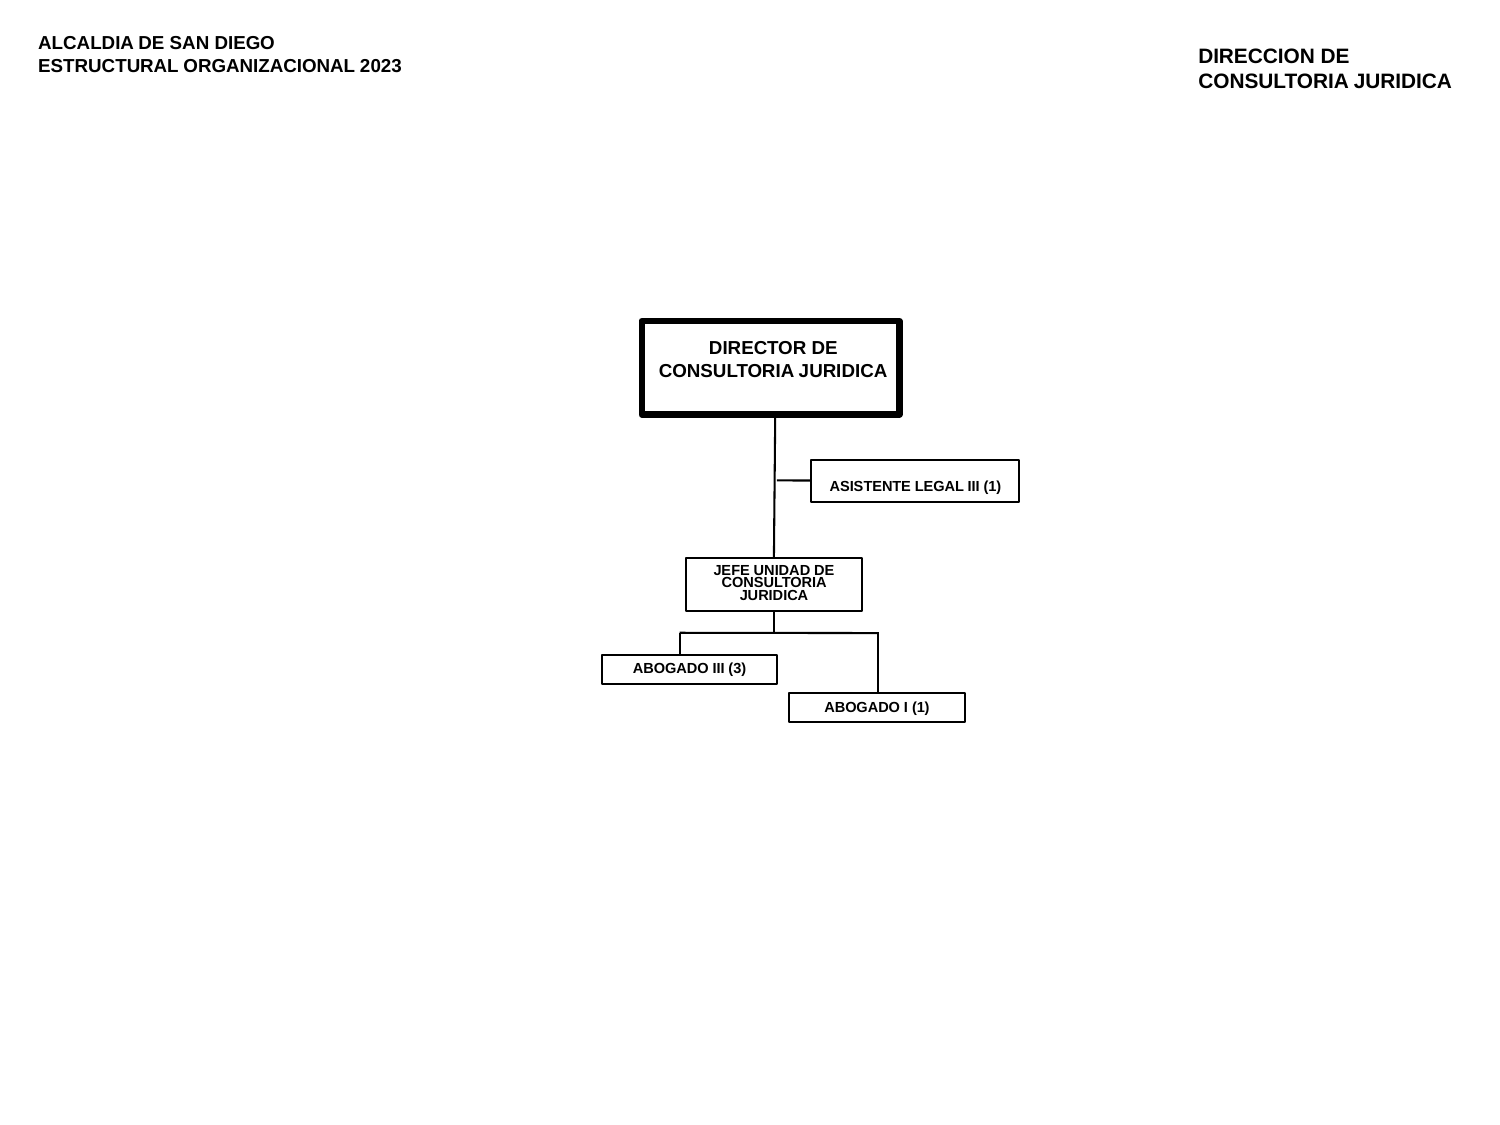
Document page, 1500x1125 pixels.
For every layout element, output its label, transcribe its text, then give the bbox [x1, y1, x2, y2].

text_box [601, 320, 1020, 724]
text_box DIRECCION DE CONSULTORIA JURIDICA [1183, 35, 1489, 100]
text_box ALCALDIA DE SAN DIEGO ESTRUCTURAL ORGANIZACIONAL 2023 [23, 23, 551, 84]
